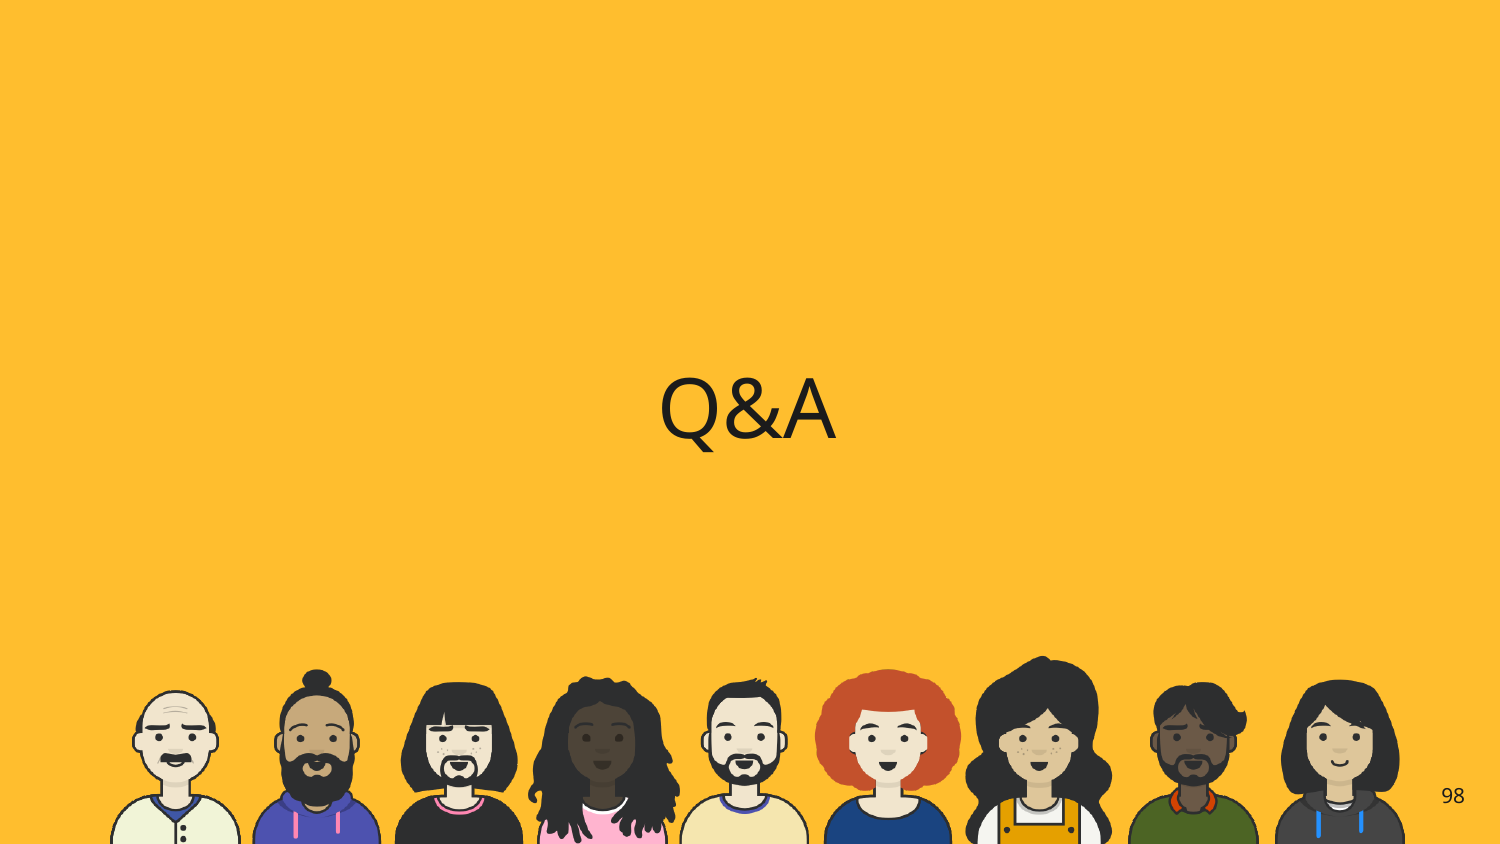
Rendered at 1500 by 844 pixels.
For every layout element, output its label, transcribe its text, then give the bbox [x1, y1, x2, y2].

title Q&A [48, 336, 1446, 475]
slide_number 98 [1389, 764, 1480, 830]
picture [91, 610, 1424, 844]
